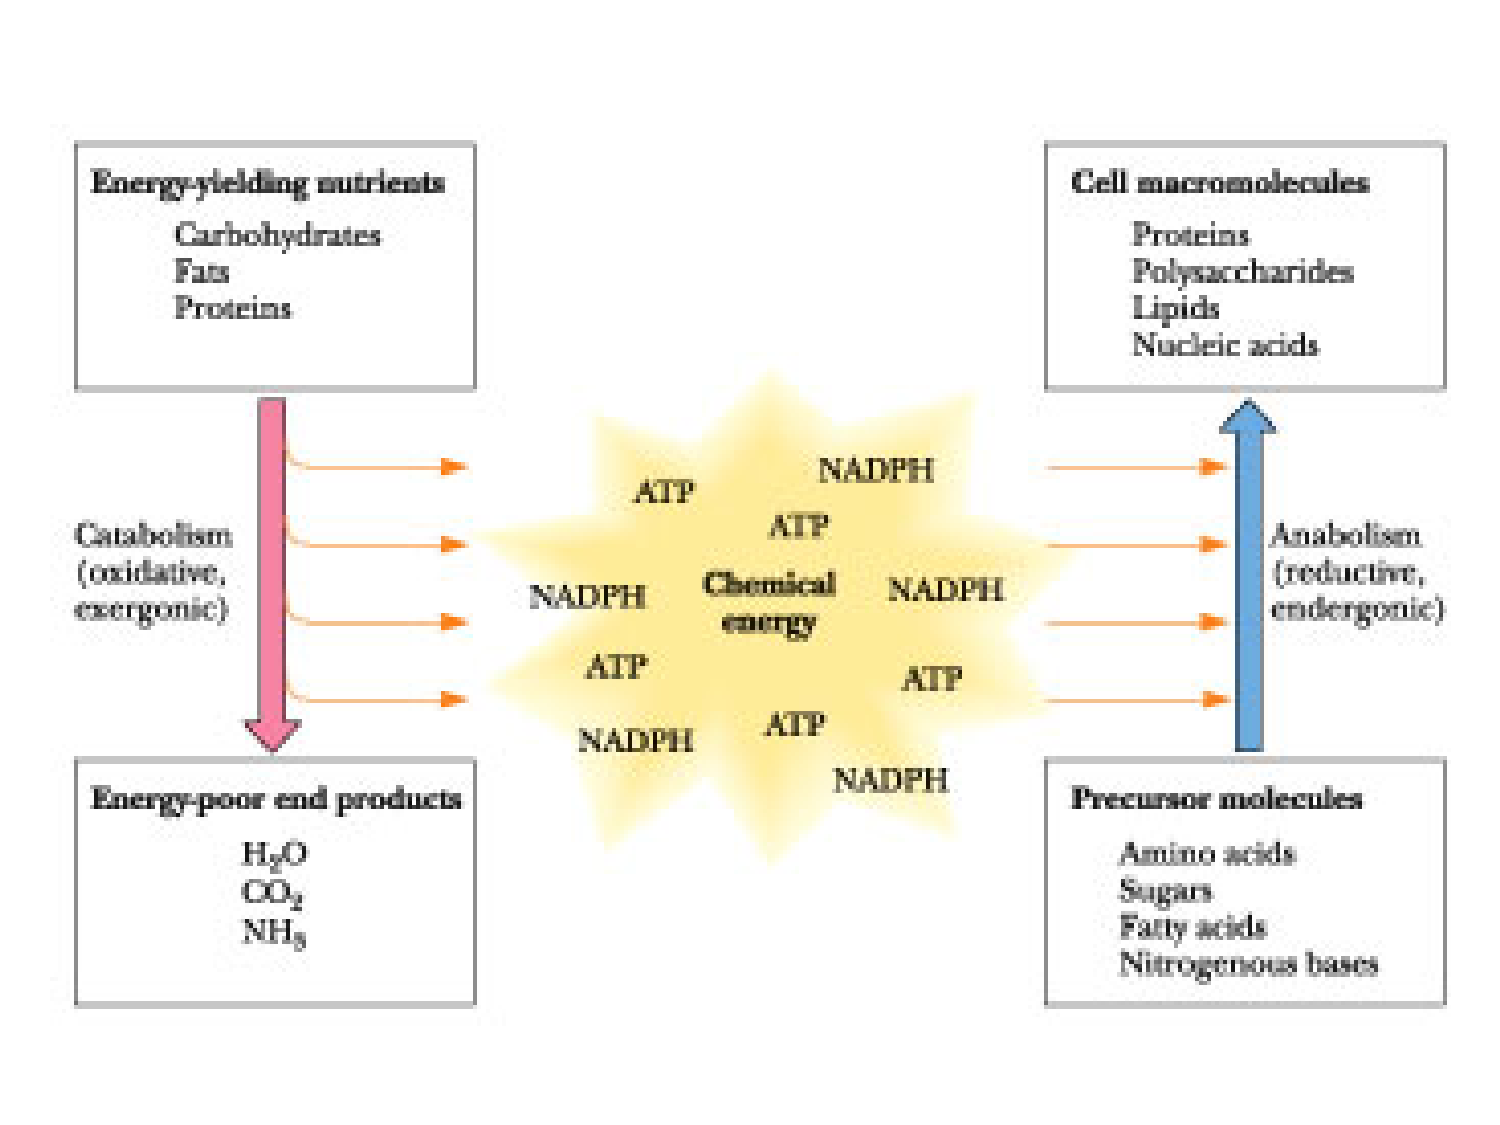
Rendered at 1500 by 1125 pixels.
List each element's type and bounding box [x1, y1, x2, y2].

list [49, 124, 1456, 1027]
